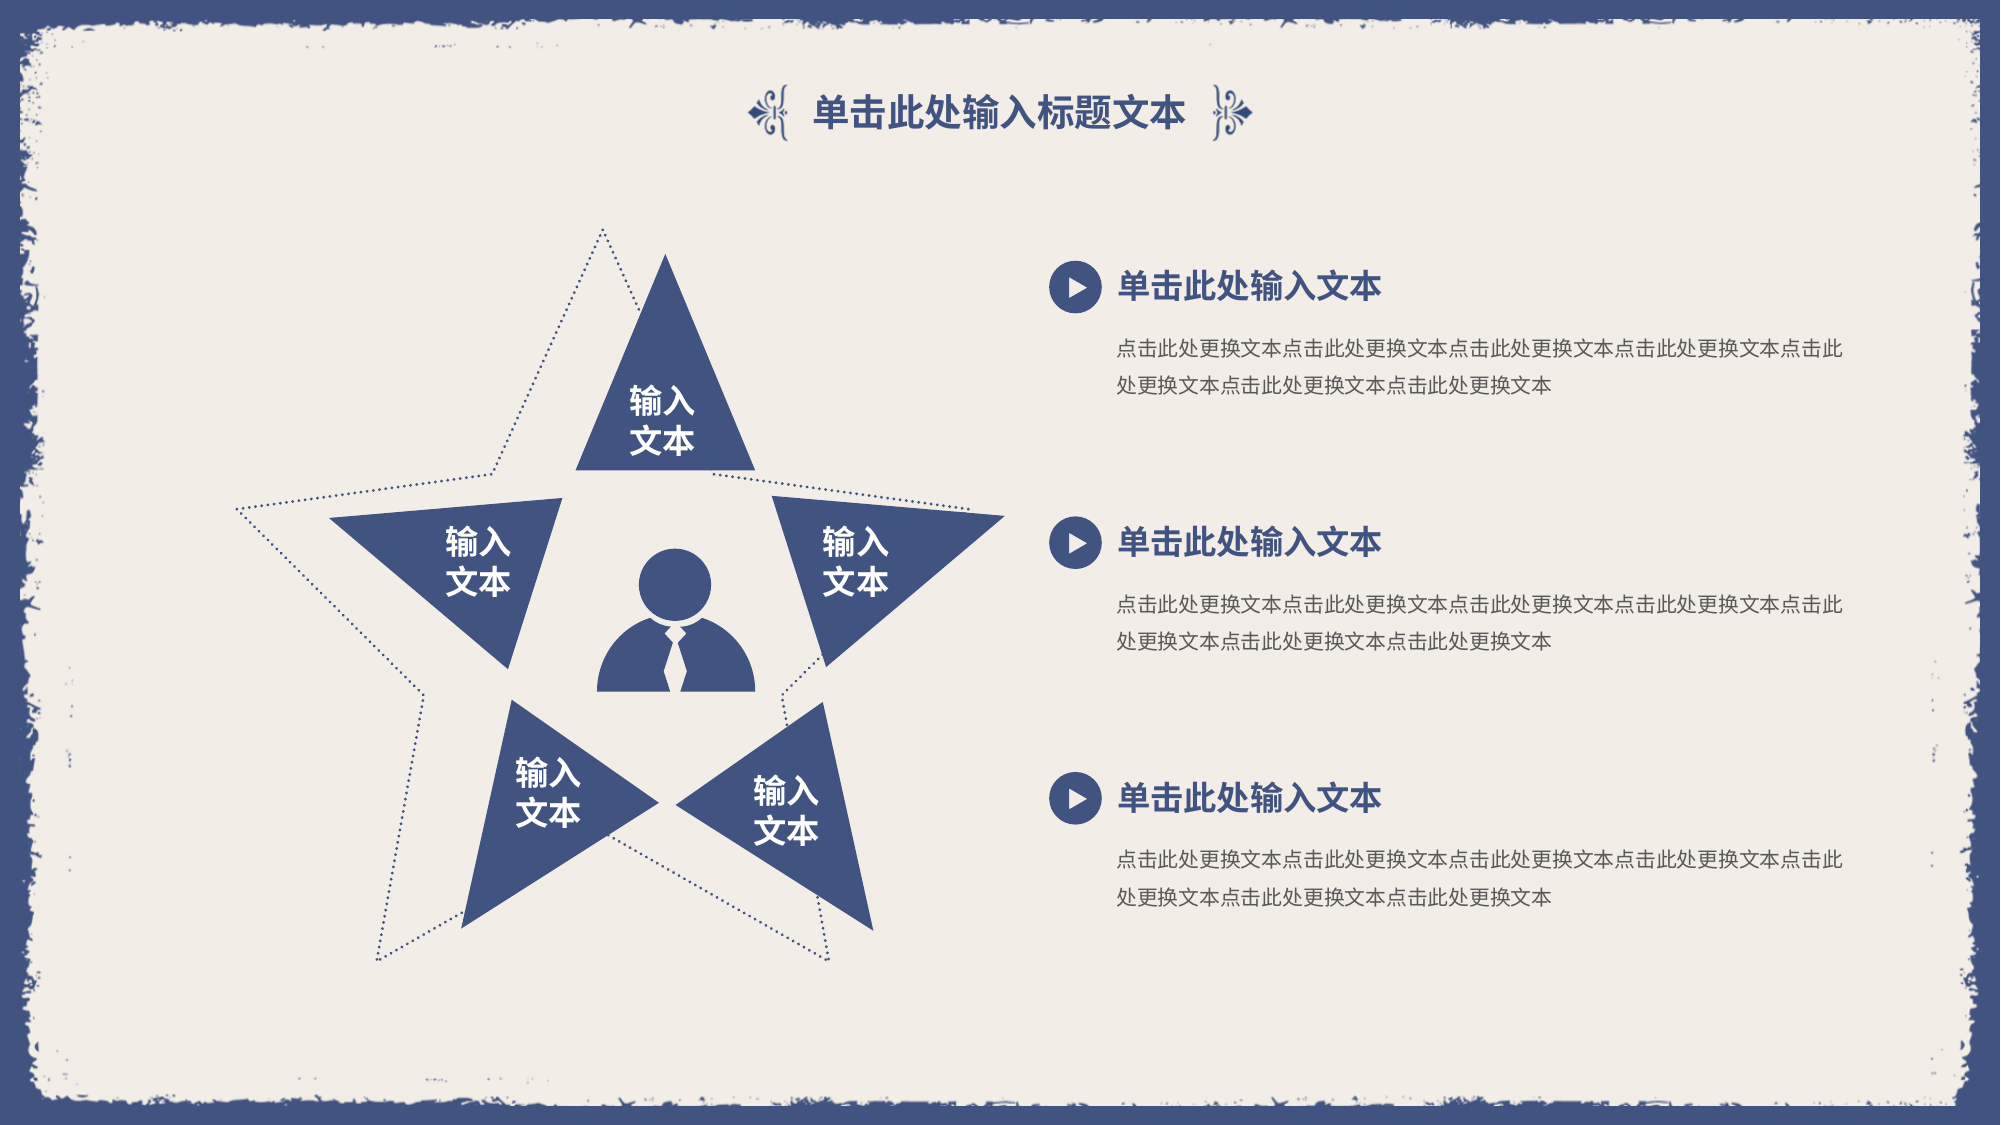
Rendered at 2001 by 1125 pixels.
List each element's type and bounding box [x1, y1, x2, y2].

text_box [0, 6, 2000, 1119]
text_box [433, 731, 613, 949]
text_box [323, 461, 541, 641]
text_box [596, 548, 756, 692]
text_box [575, 253, 756, 471]
picture [1204, 93, 1262, 134]
text_box [793, 458, 1010, 639]
picture [738, 93, 796, 134]
text_box [721, 733, 902, 951]
